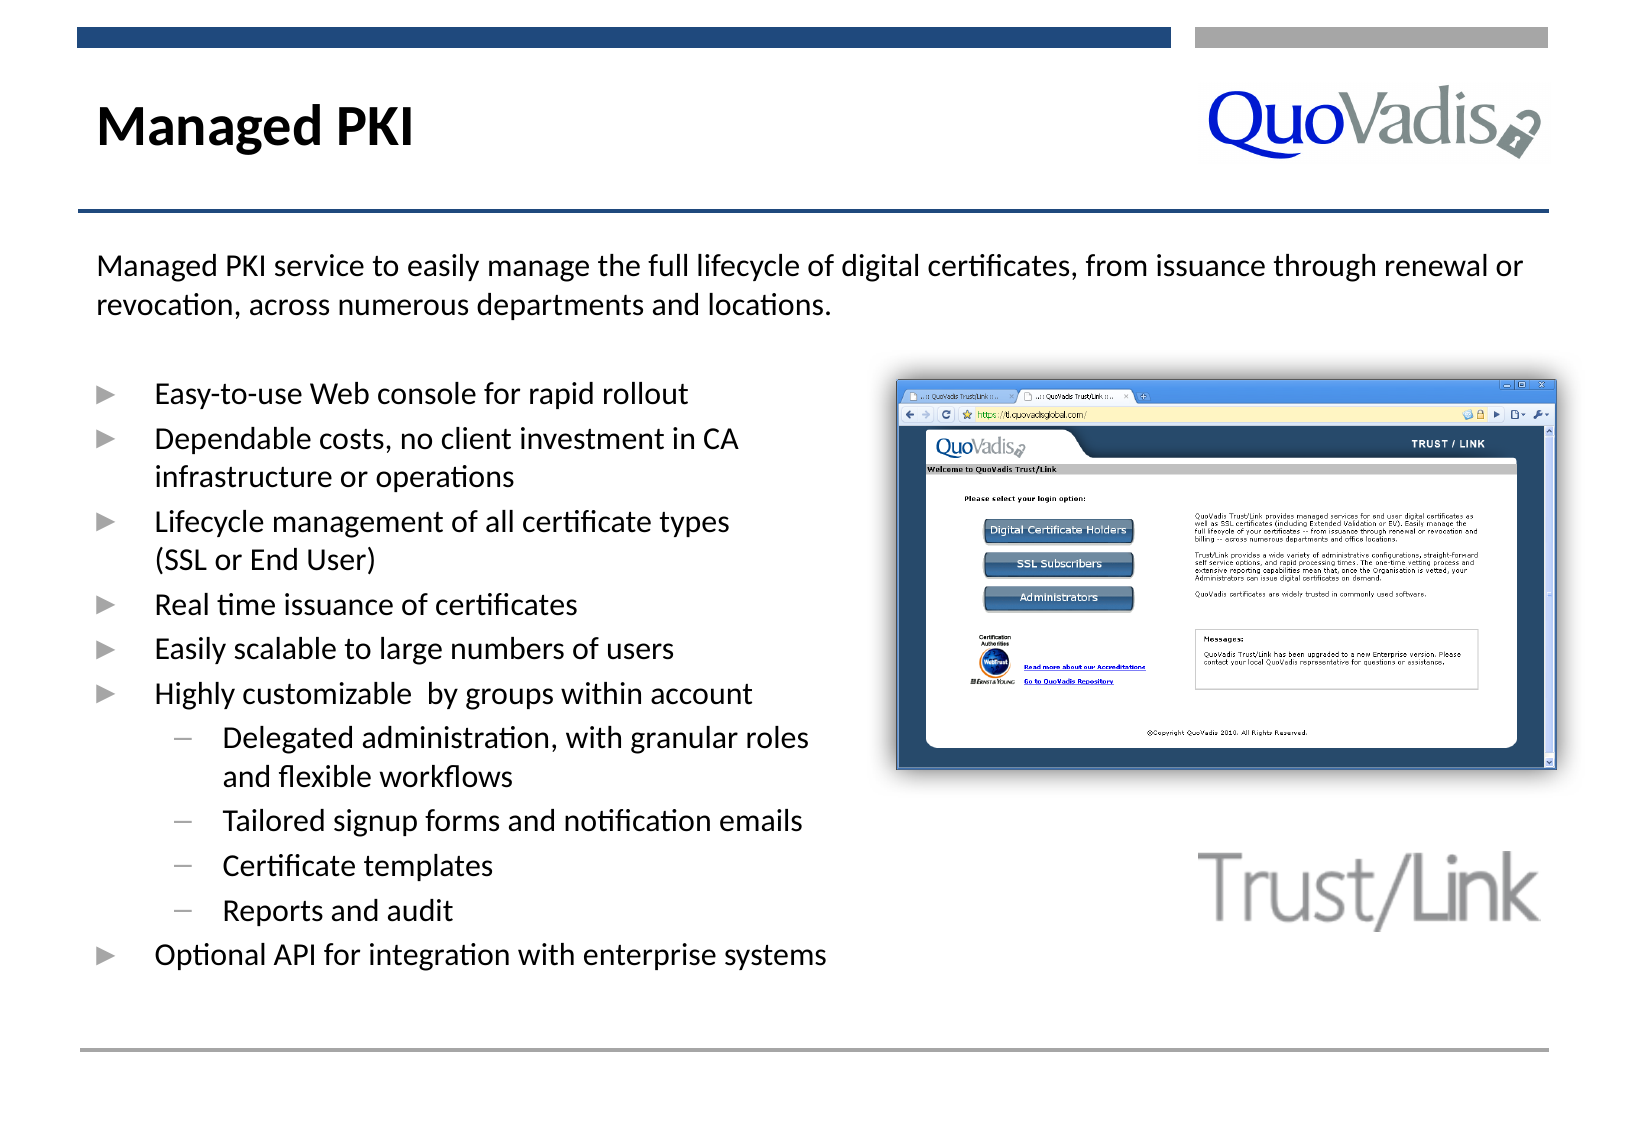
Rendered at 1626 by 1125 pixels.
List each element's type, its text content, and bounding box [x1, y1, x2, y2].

picture [1198, 82, 1551, 164]
list Managed PKI service to easily manage the full lifecycle of digital certificates, from issuance through renewal or revocation, across numerous departments and locations. Easy-to-use Web console for rapid rollout Dependable costs, no client investment in CA infrastructure or operations Lifecycle management of all certificate types (SSL or End User) Real time issuance of certificates Easily scalable to large numbers of users Highly customizable by groups within account Delegated administration, with granular roles and flexible workflows Tailored signup forms and notification emails Certificate templates Reports and audit Optional API for integration with enterprise systems [81, 237, 1544, 980]
picture [896, 379, 1557, 770]
title Managed PKI [81, 37, 1172, 208]
picture [1197, 850, 1541, 932]
